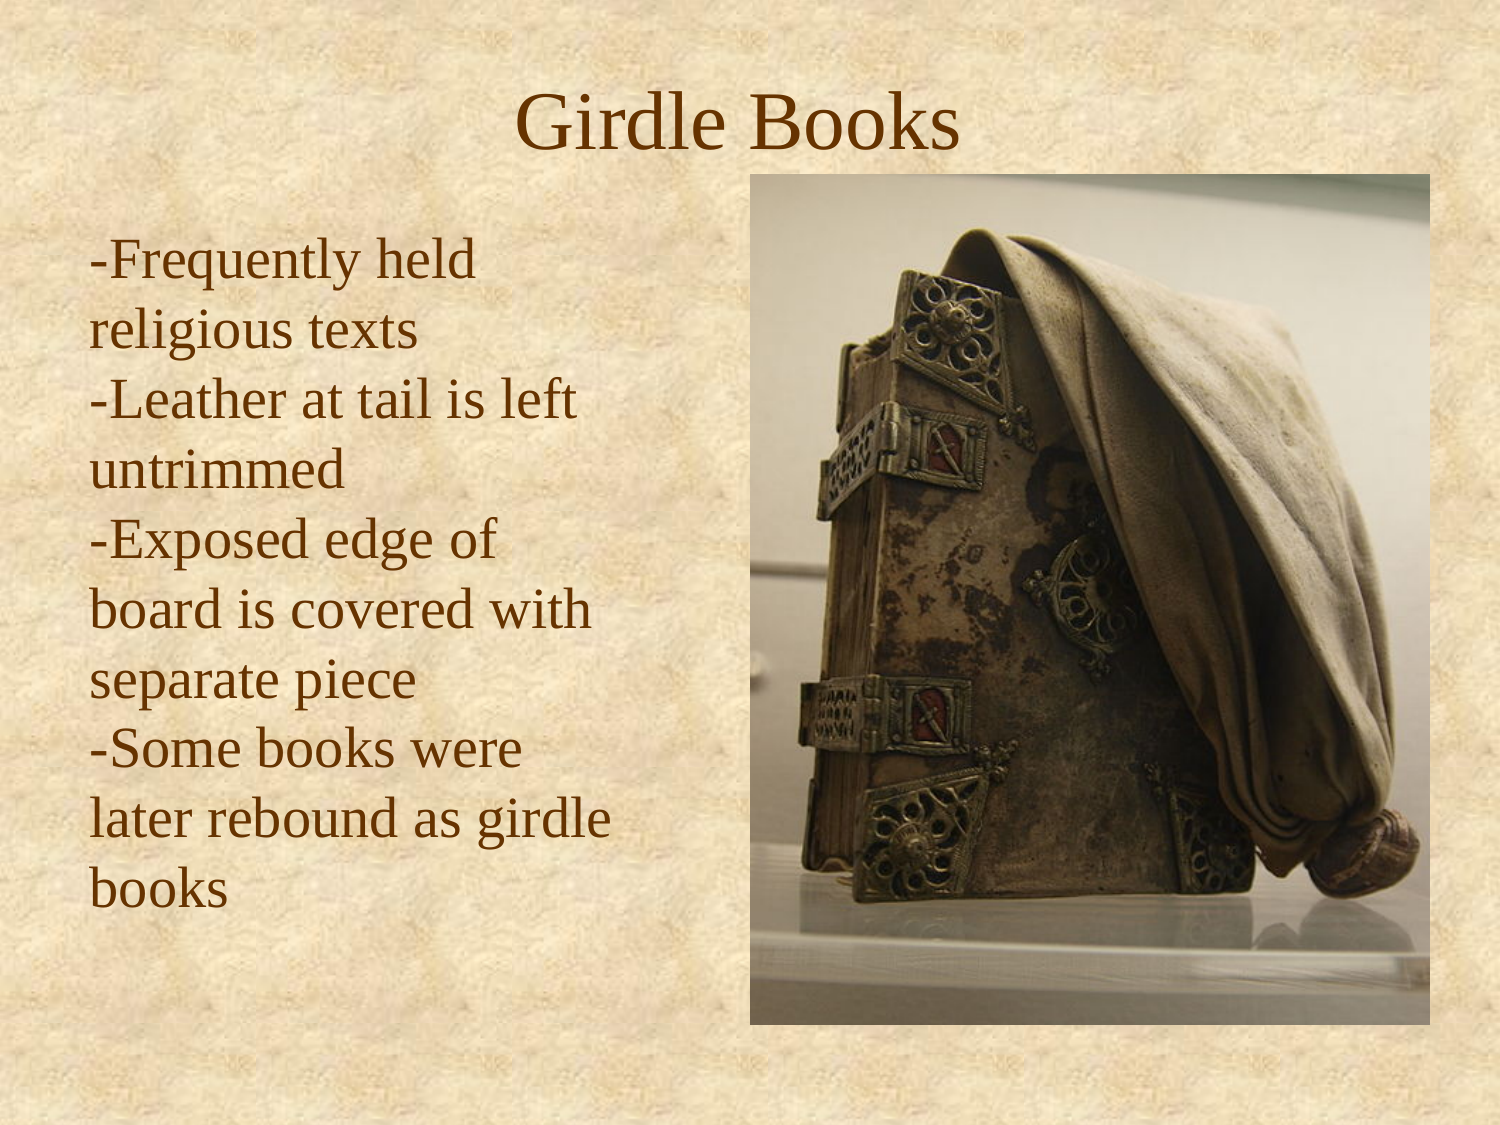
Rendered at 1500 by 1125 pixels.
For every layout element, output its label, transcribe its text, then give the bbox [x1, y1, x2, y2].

picture [0, 0, 1500, 1125]
text_box -Frequently held religious texts -Leather at tail is left untrimmed -Exposed edge of board is covered with separate piece -Some books were later rebound as girdle books [75, 212, 638, 927]
text_box Girdle Books [499, 58, 1025, 174]
